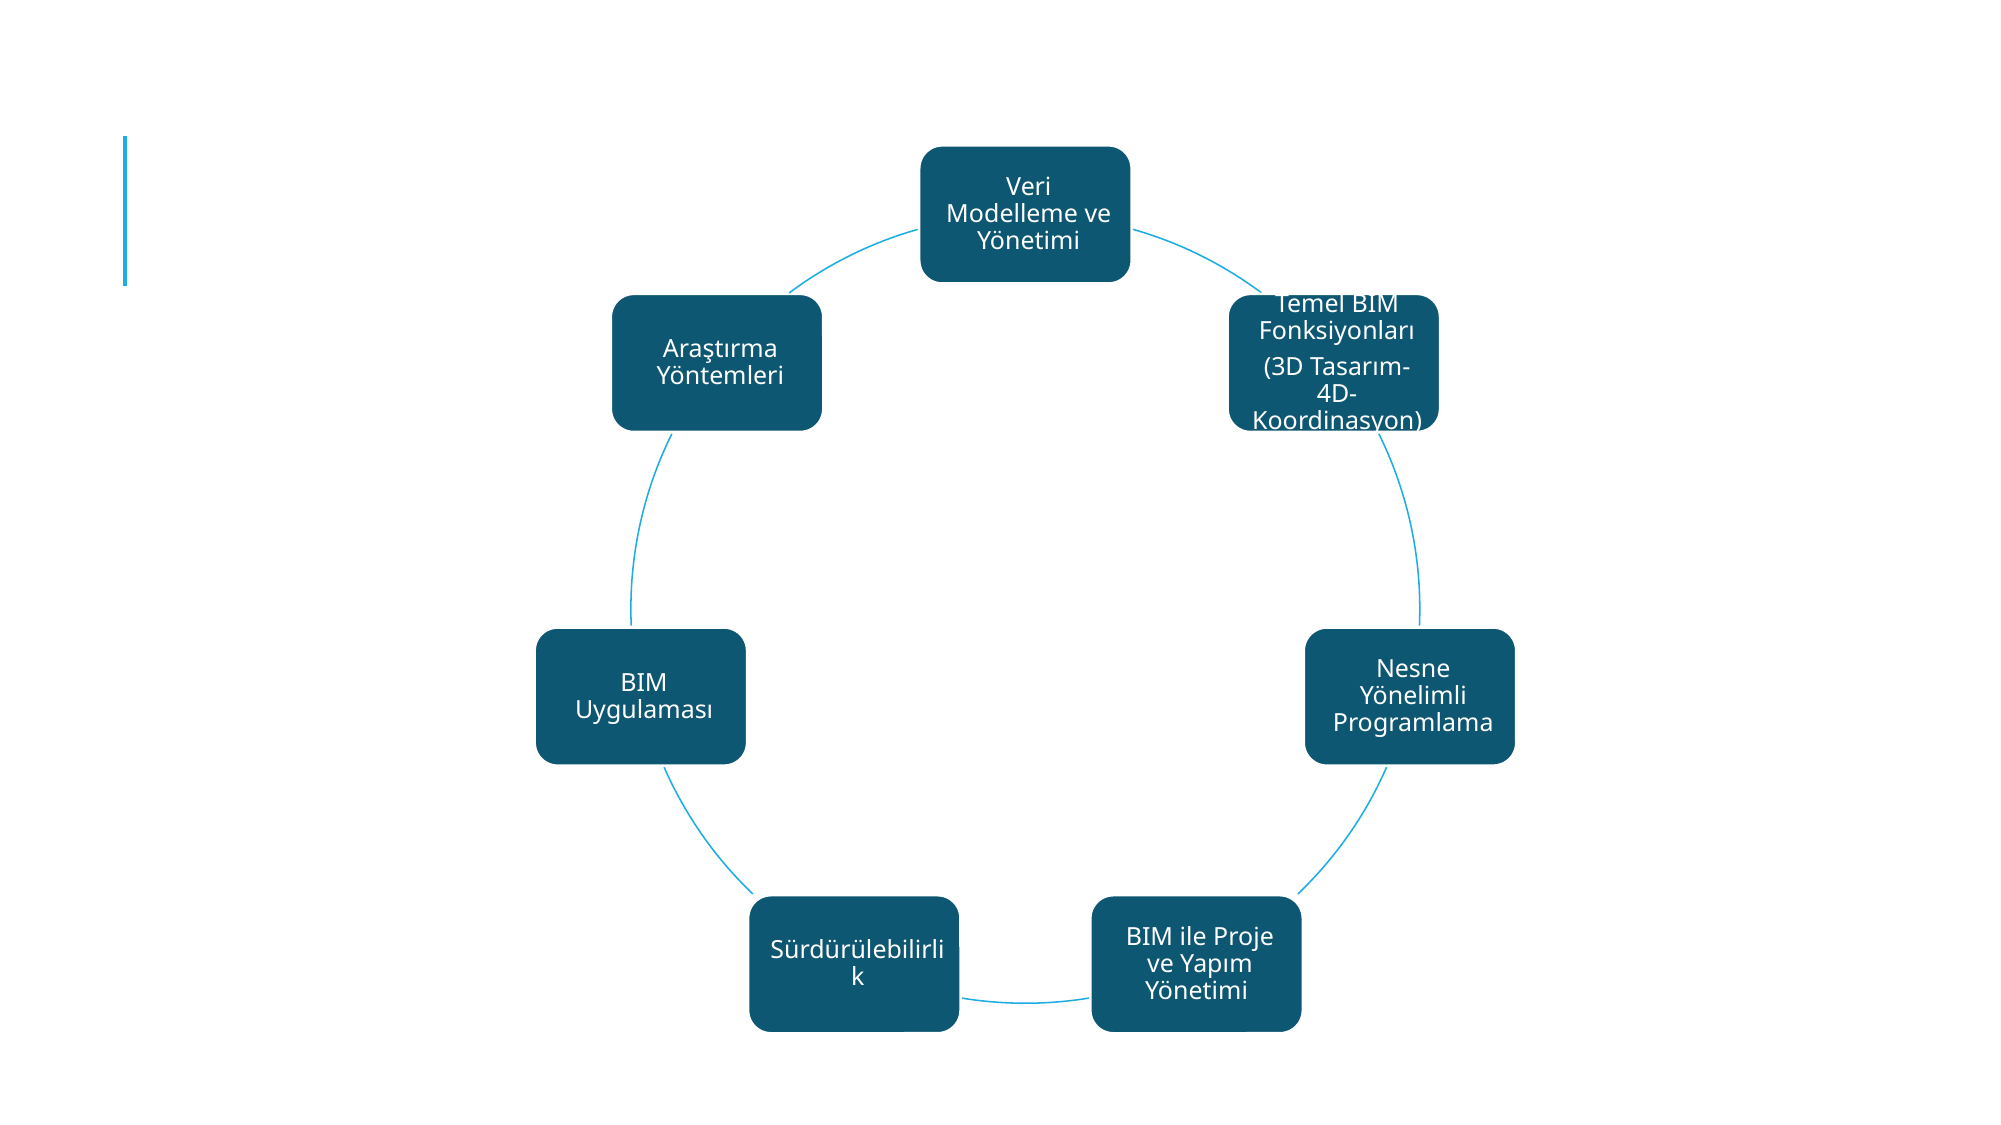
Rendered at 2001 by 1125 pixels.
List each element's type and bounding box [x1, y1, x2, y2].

text_box [358, 144, 1693, 1034]
